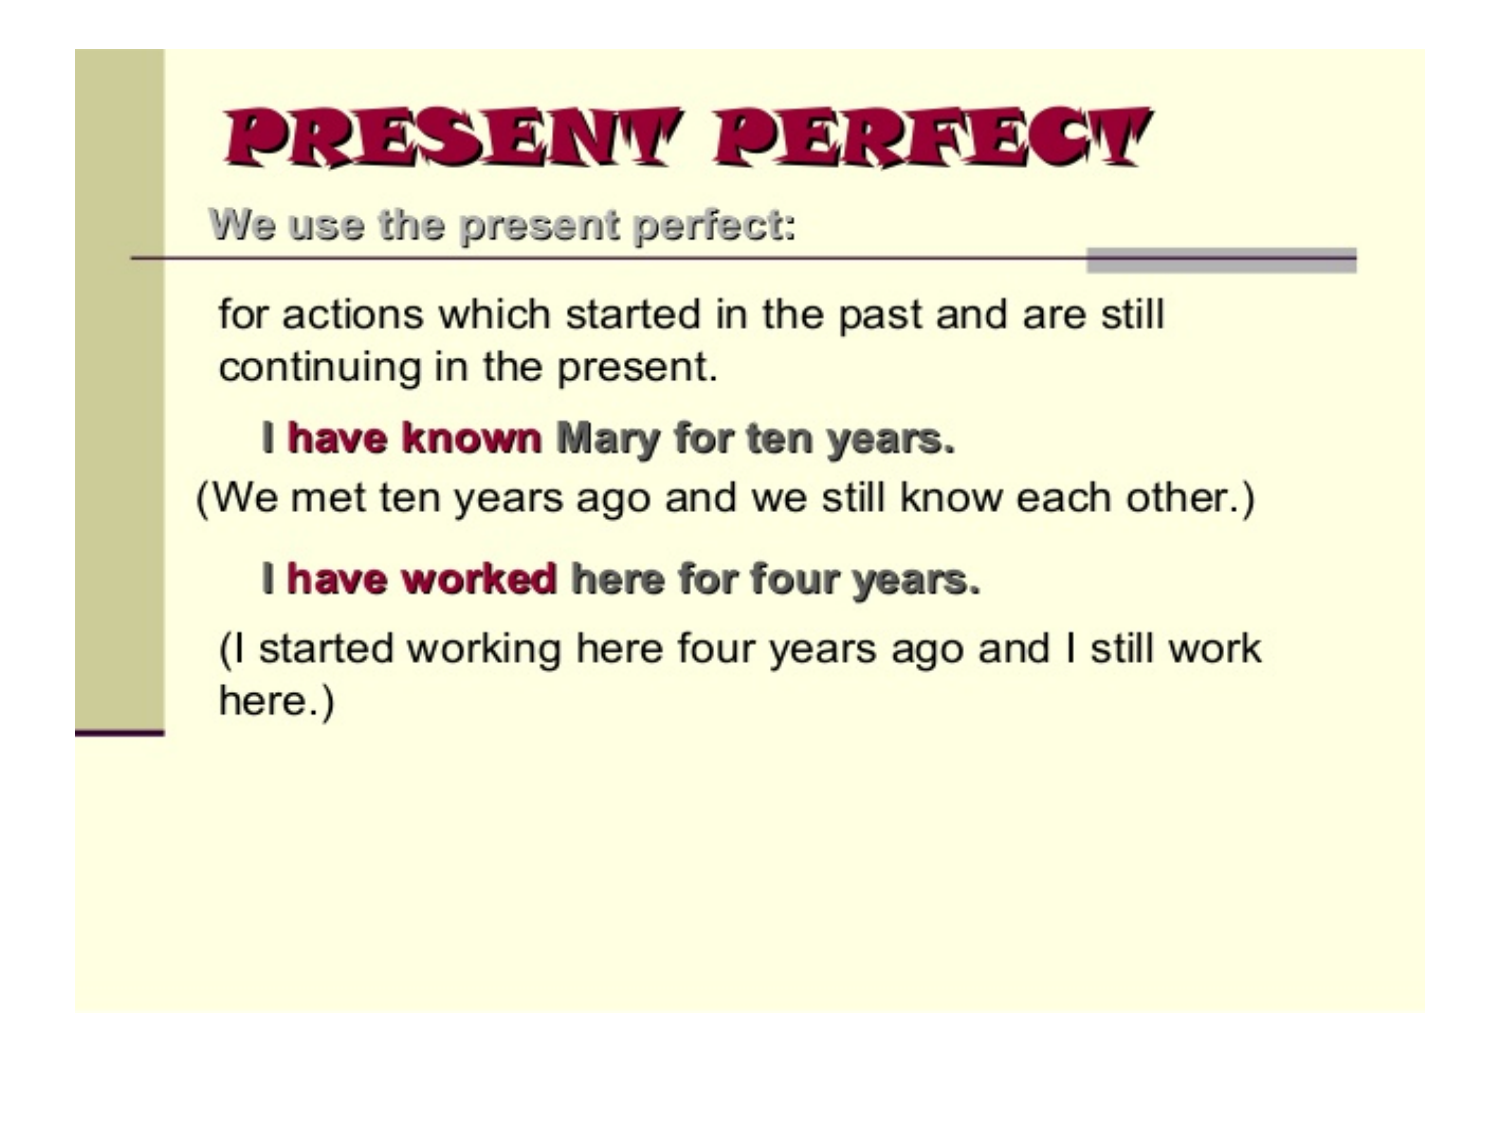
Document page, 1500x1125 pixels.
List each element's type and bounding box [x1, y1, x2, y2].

picture [74, 49, 1426, 1013]
